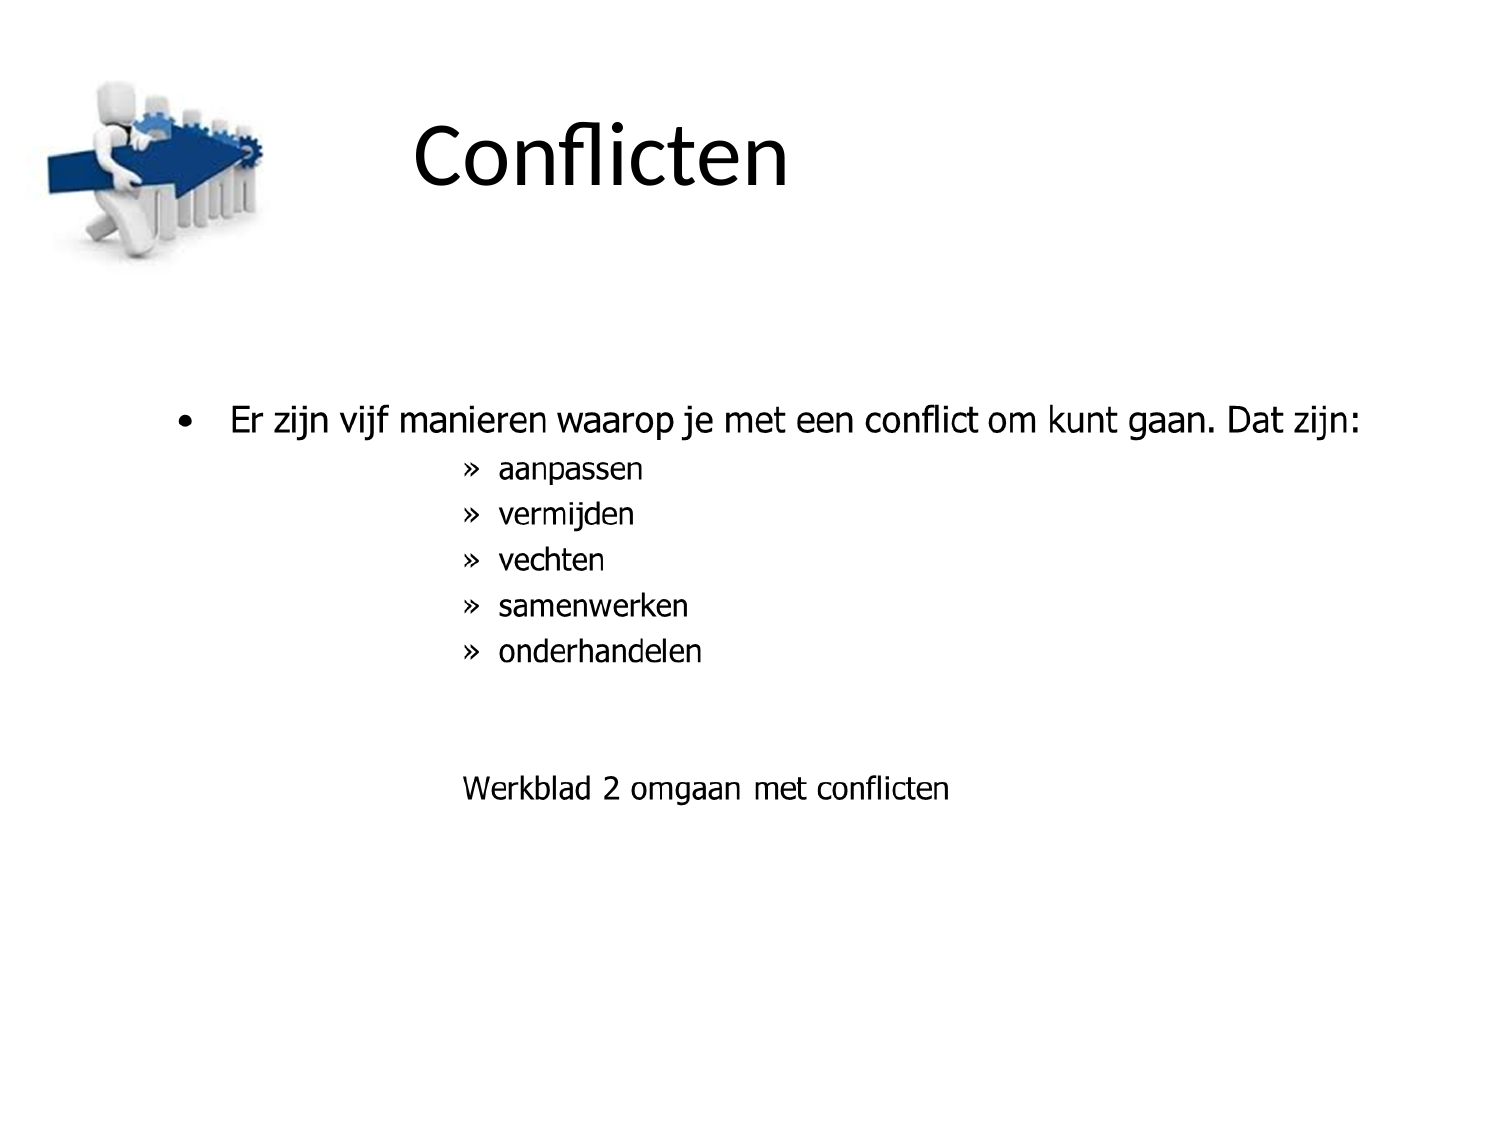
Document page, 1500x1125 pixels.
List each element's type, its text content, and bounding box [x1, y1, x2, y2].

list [154, 384, 1383, 941]
picture [0, 67, 310, 282]
title Conflicten [289, 54, 916, 244]
